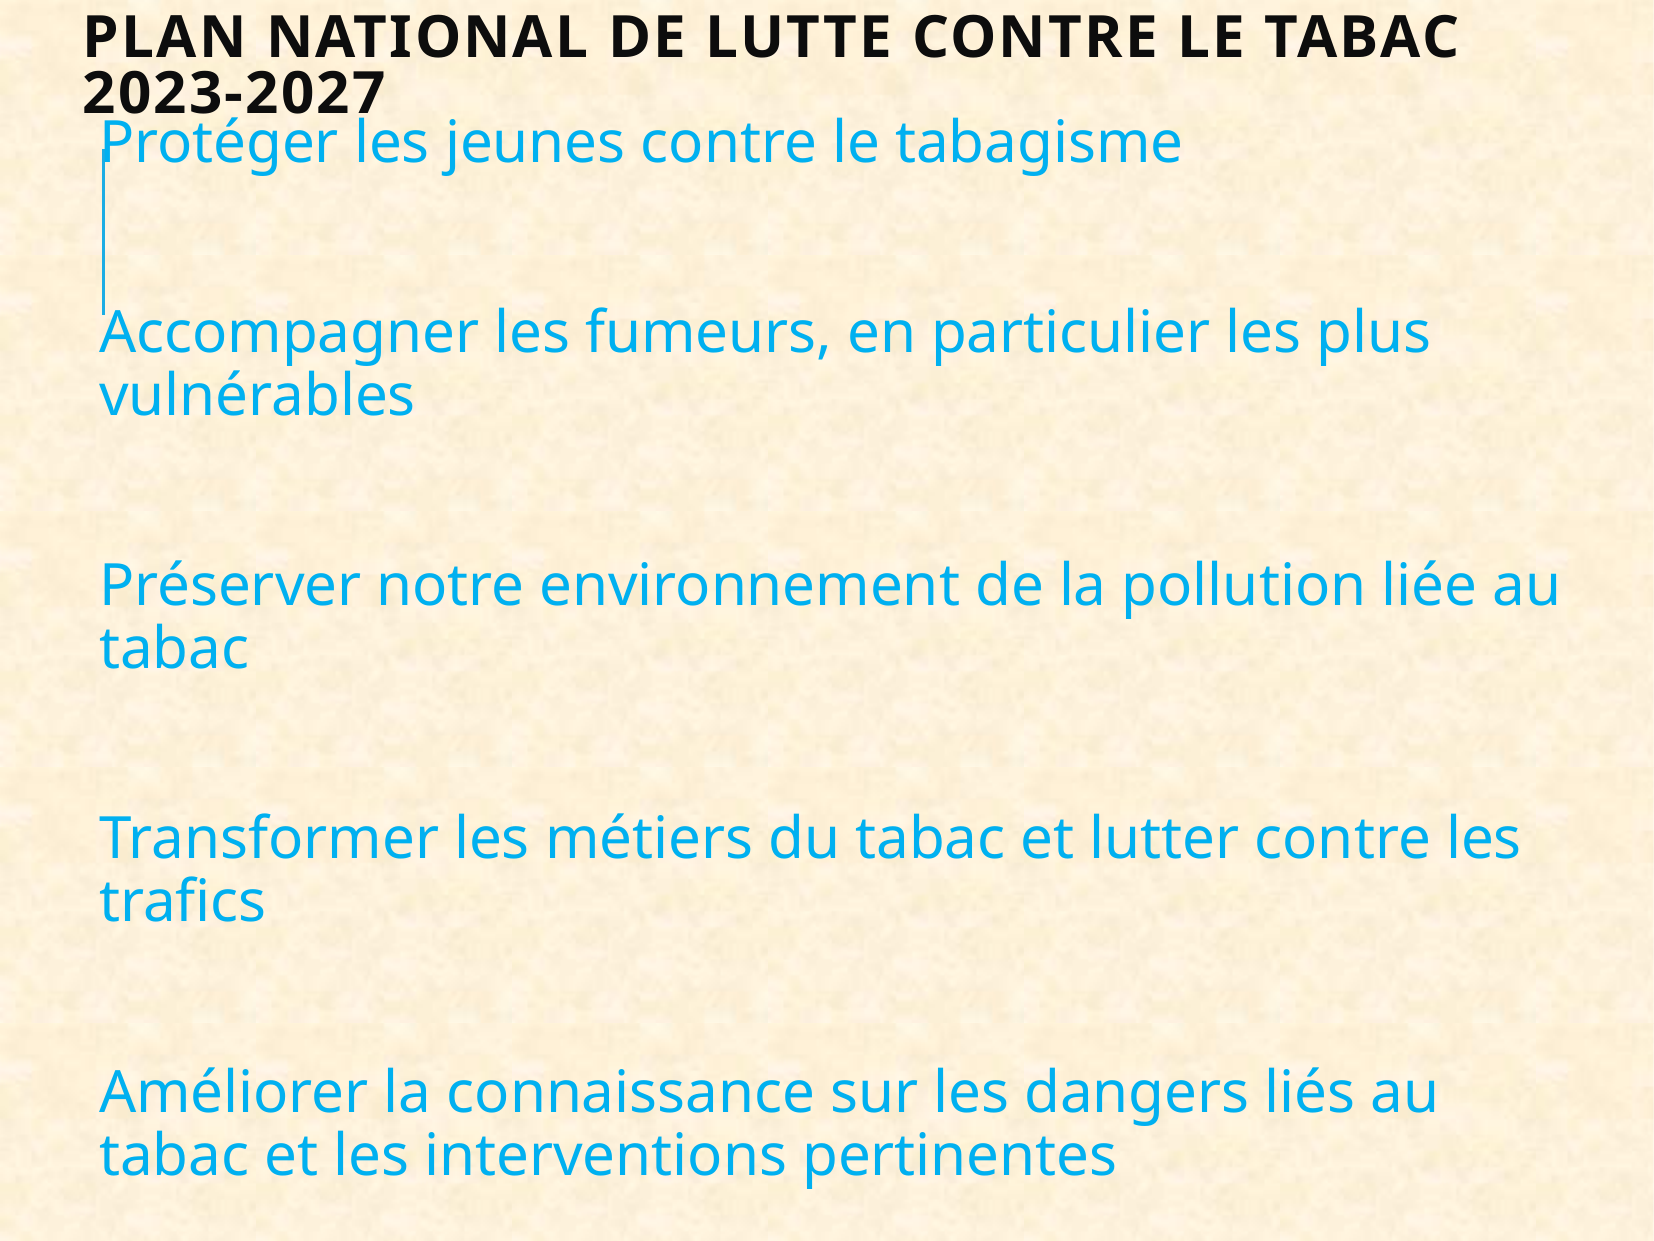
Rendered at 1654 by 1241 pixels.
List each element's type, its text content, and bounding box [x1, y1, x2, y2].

title Plan National de Lutte contre le Tabac 2023-2027 [82, 44, 1542, 332]
subtitle Protéger les jeunes contre le tabagisme Accompagner les fumeurs, en particulier les plus vulnérables Préserver notre environnement de la pollution liée au tabac Transformer les métiers du tabac et lutter contre les trafics Améliorer la connaissance sur les dangers liés au tabac et les interventions pertinentes [82, 236, 1571, 1064]
picture [0, 0, 1654, 1241]
